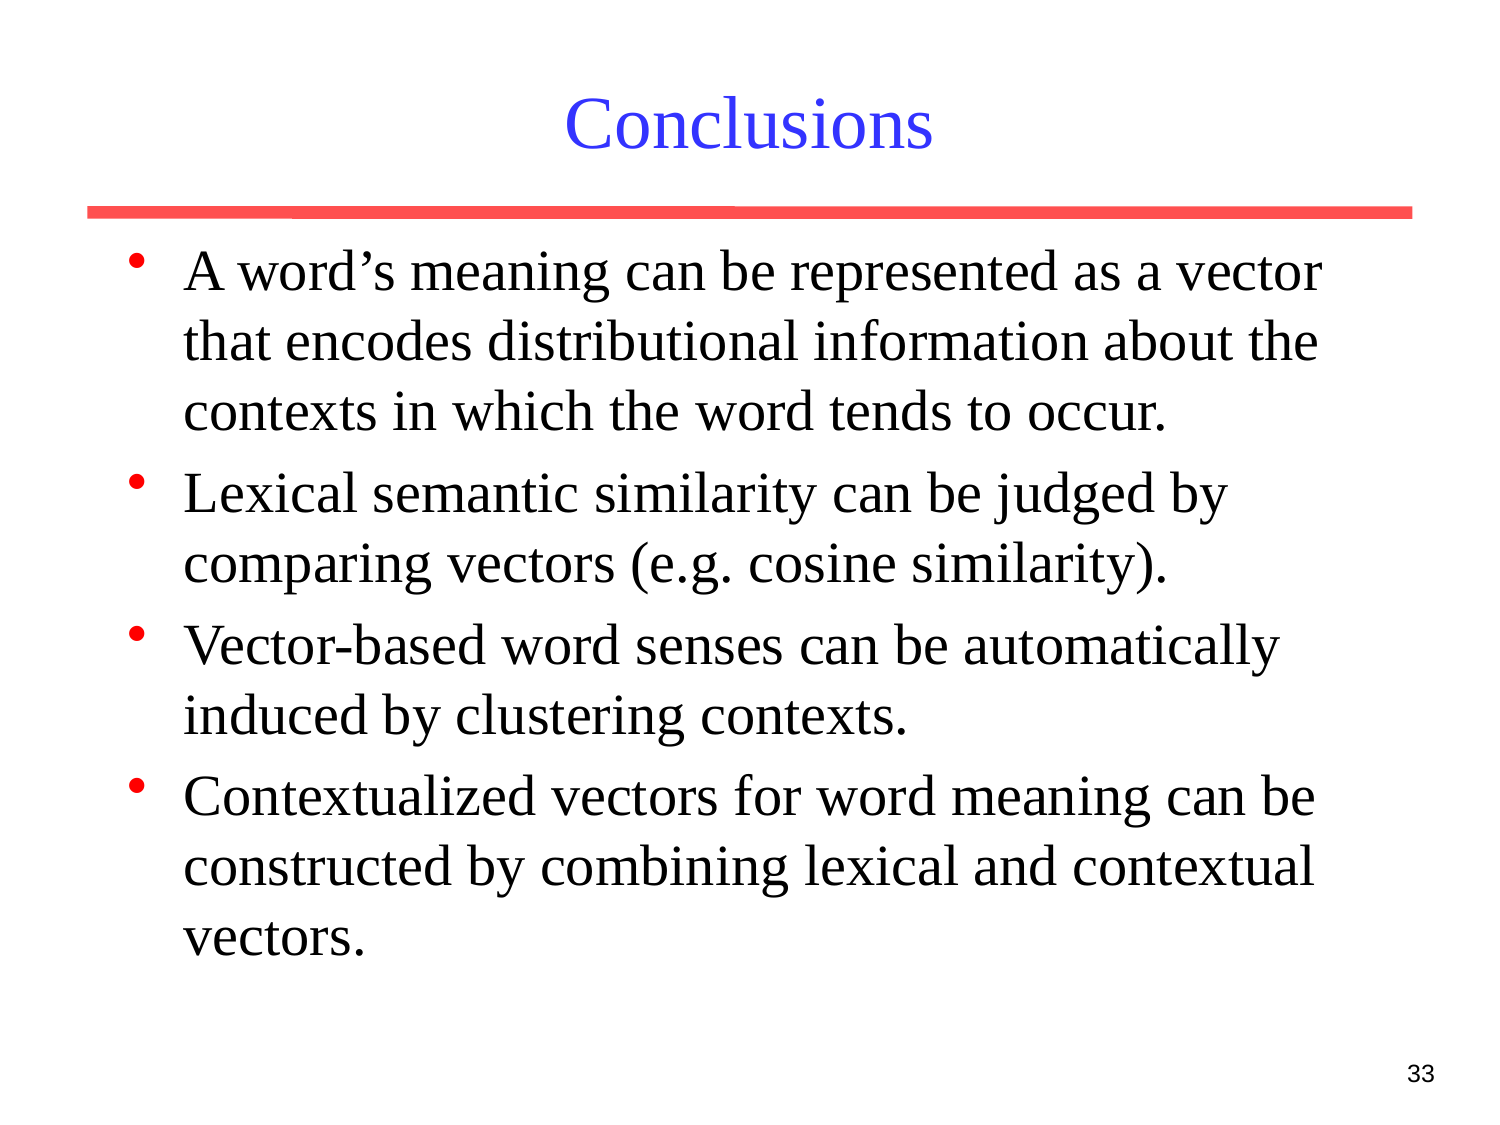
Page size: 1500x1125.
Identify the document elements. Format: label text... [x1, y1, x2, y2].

list A word’s meaning can be represented as a vector that encodes distributional information about the contexts in which the word tends to occur. Lexical semantic similarity can be judged by comparing vectors (e.g. cosine similarity). Vector-based word senses can be automatically induced by clustering contexts. Contextualized vectors for word meaning can be constructed by combining lexical and contextual vectors. [112, 224, 1388, 995]
title Conclusions [112, 37, 1388, 201]
slide_number 33 [1137, 1049, 1451, 1125]
